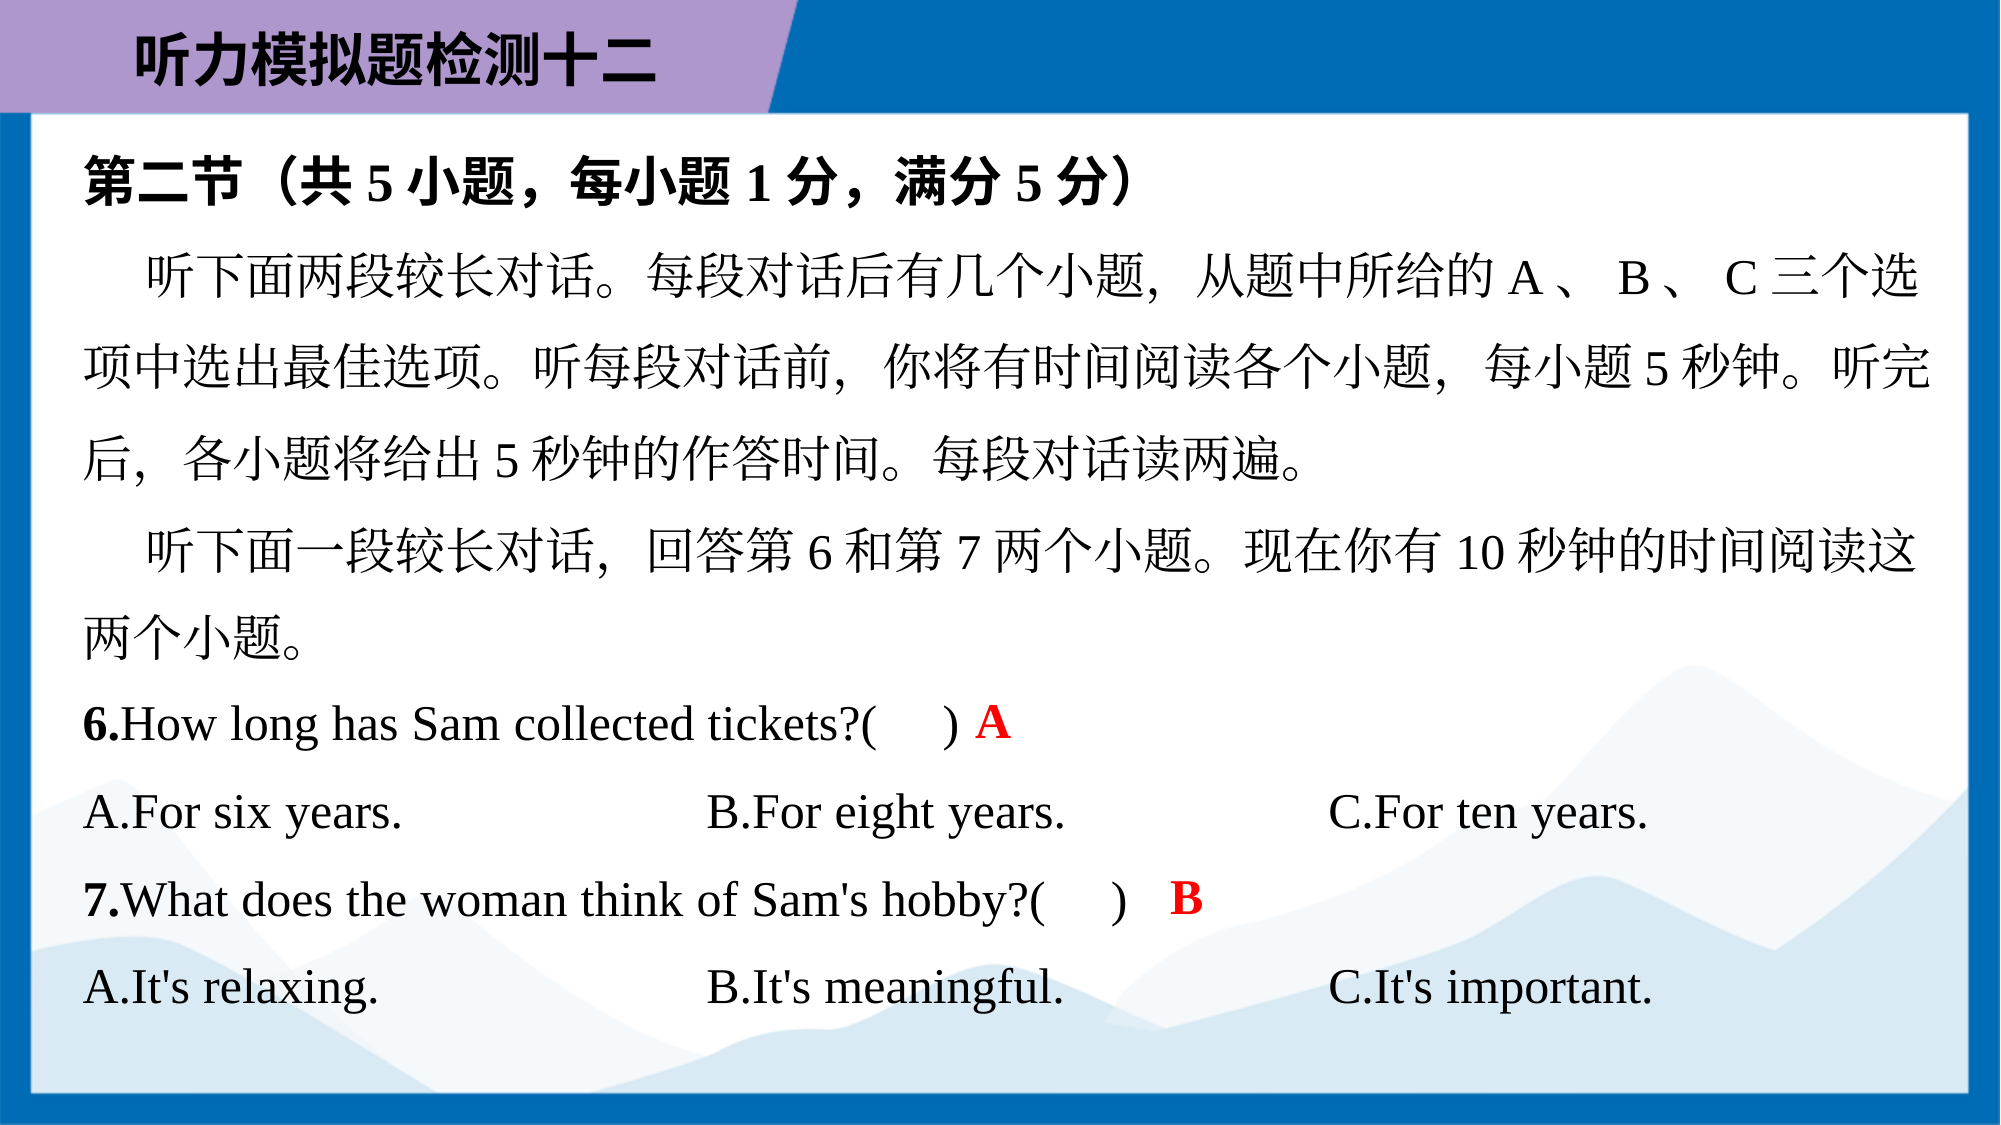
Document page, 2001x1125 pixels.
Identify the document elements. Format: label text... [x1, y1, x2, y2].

text_box A.It's relaxing. B.It's meaningful. C.It's important. [82, 926, 1917, 1005]
text_box B [1151, 836, 1222, 916]
text_box 听下面两段较长对话。每段对话后有几个小题，从题中所给的A、B、C三个选 项中选出最佳选项。听每段对话前，你将有时间阅读各个小题，每小题5秒钟。听完 后，各小题将给出5秒钟的作答时间。每段对话读两遍。 听下面一段较长对话，回答第6和第7两个小题。现在你有10秒钟的时间阅读这 两个小题。 [82, 212, 1917, 657]
text_box A [957, 661, 1030, 740]
text_box 第二节（共5小题，每小题1分，满分5分） [82, 146, 1917, 212]
text_box 6.How long has Sam collected tickets?( ) [82, 663, 1917, 742]
picture [0, 0, 2000, 1125]
text_box 7.What does the woman think of Sam's hobby?( ) [82, 838, 1917, 917]
text_box A.For six years. B.For eight years. C.For ten years. [82, 751, 1917, 829]
